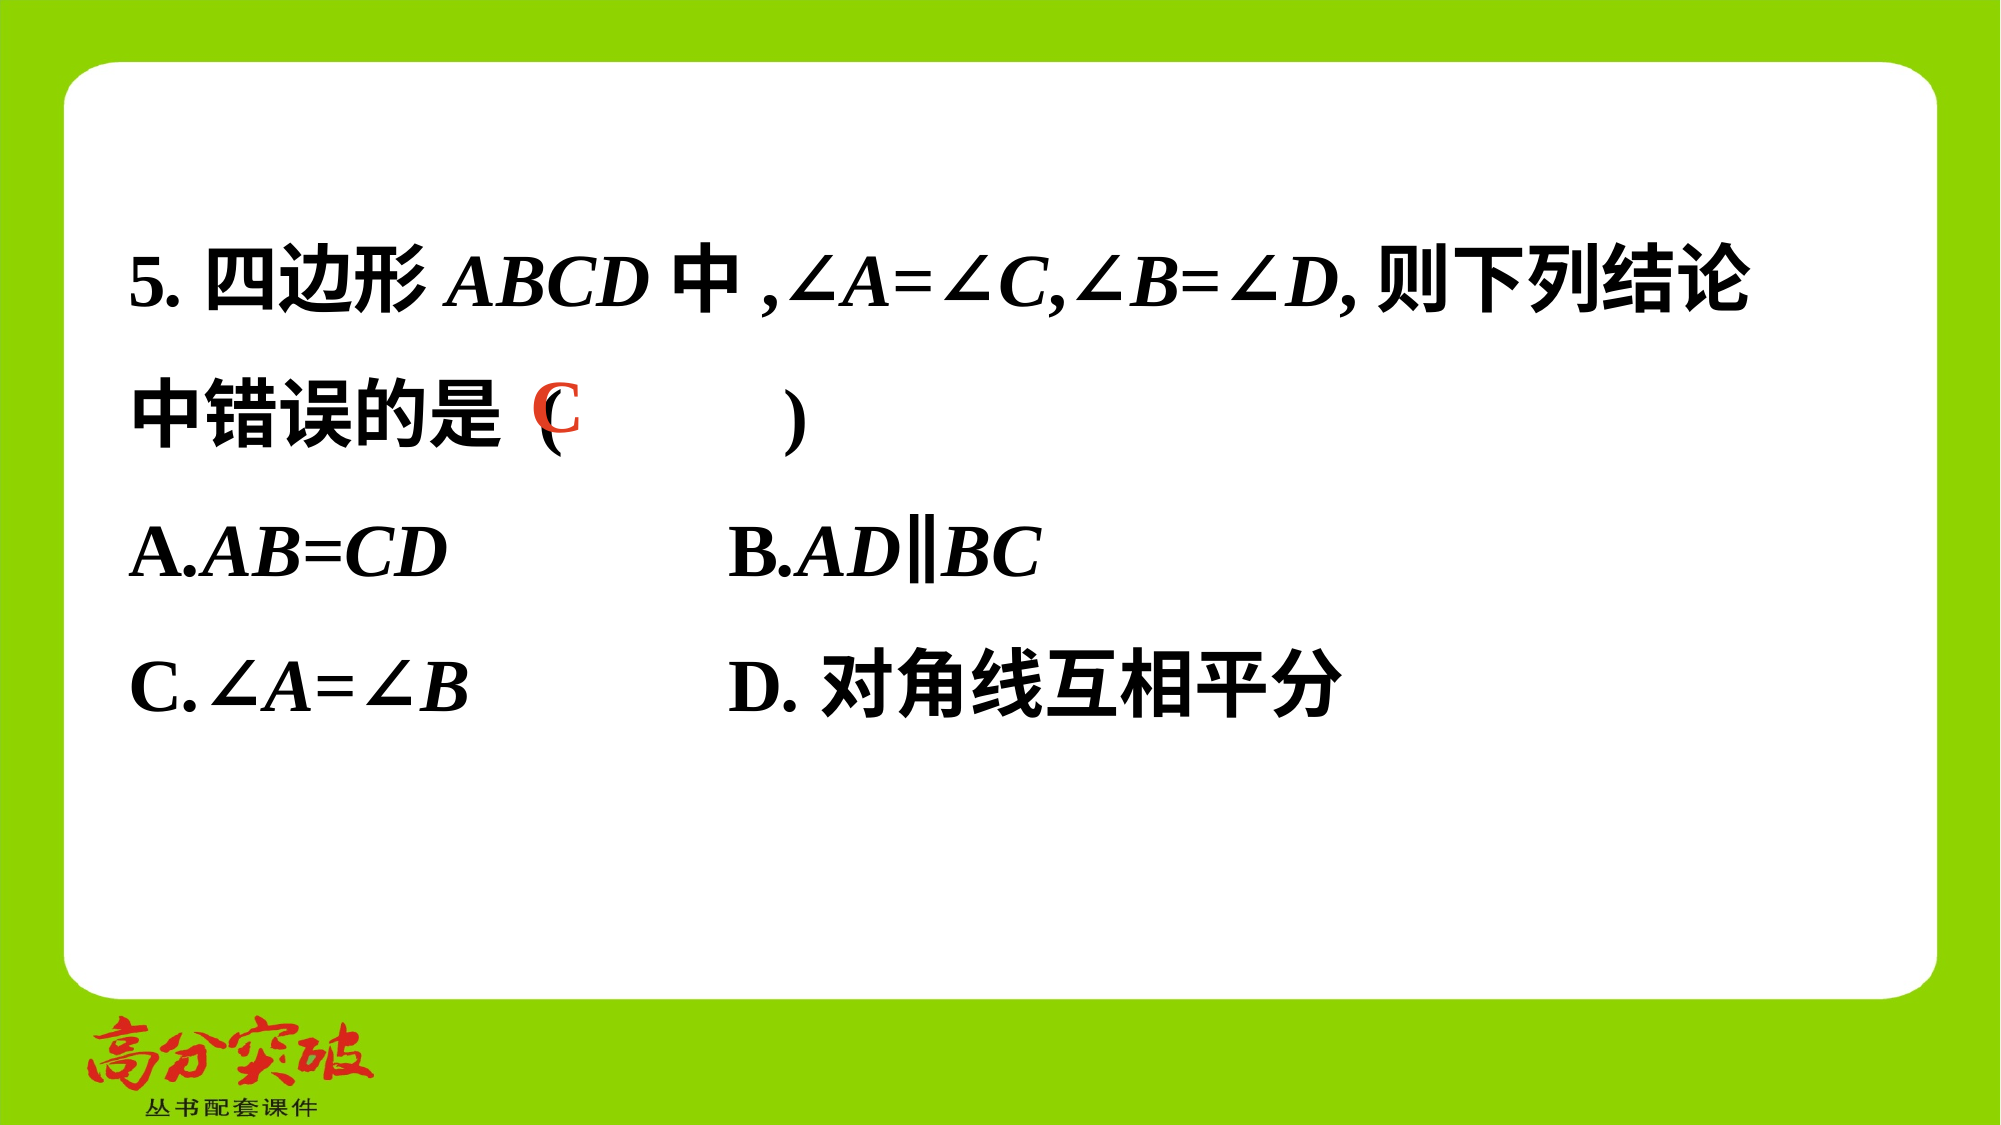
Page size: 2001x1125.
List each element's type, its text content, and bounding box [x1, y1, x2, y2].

text_box C [515, 350, 611, 455]
picture [0, 0, 2001, 1125]
text_box 5.四边形ABCD中,∠A=∠C,∠B=∠D,则下列结论中错误的是 ( ) A.AB=CD B.AD∥BC C.∠A=∠B D.对角线互相平分 [114, 178, 1839, 734]
